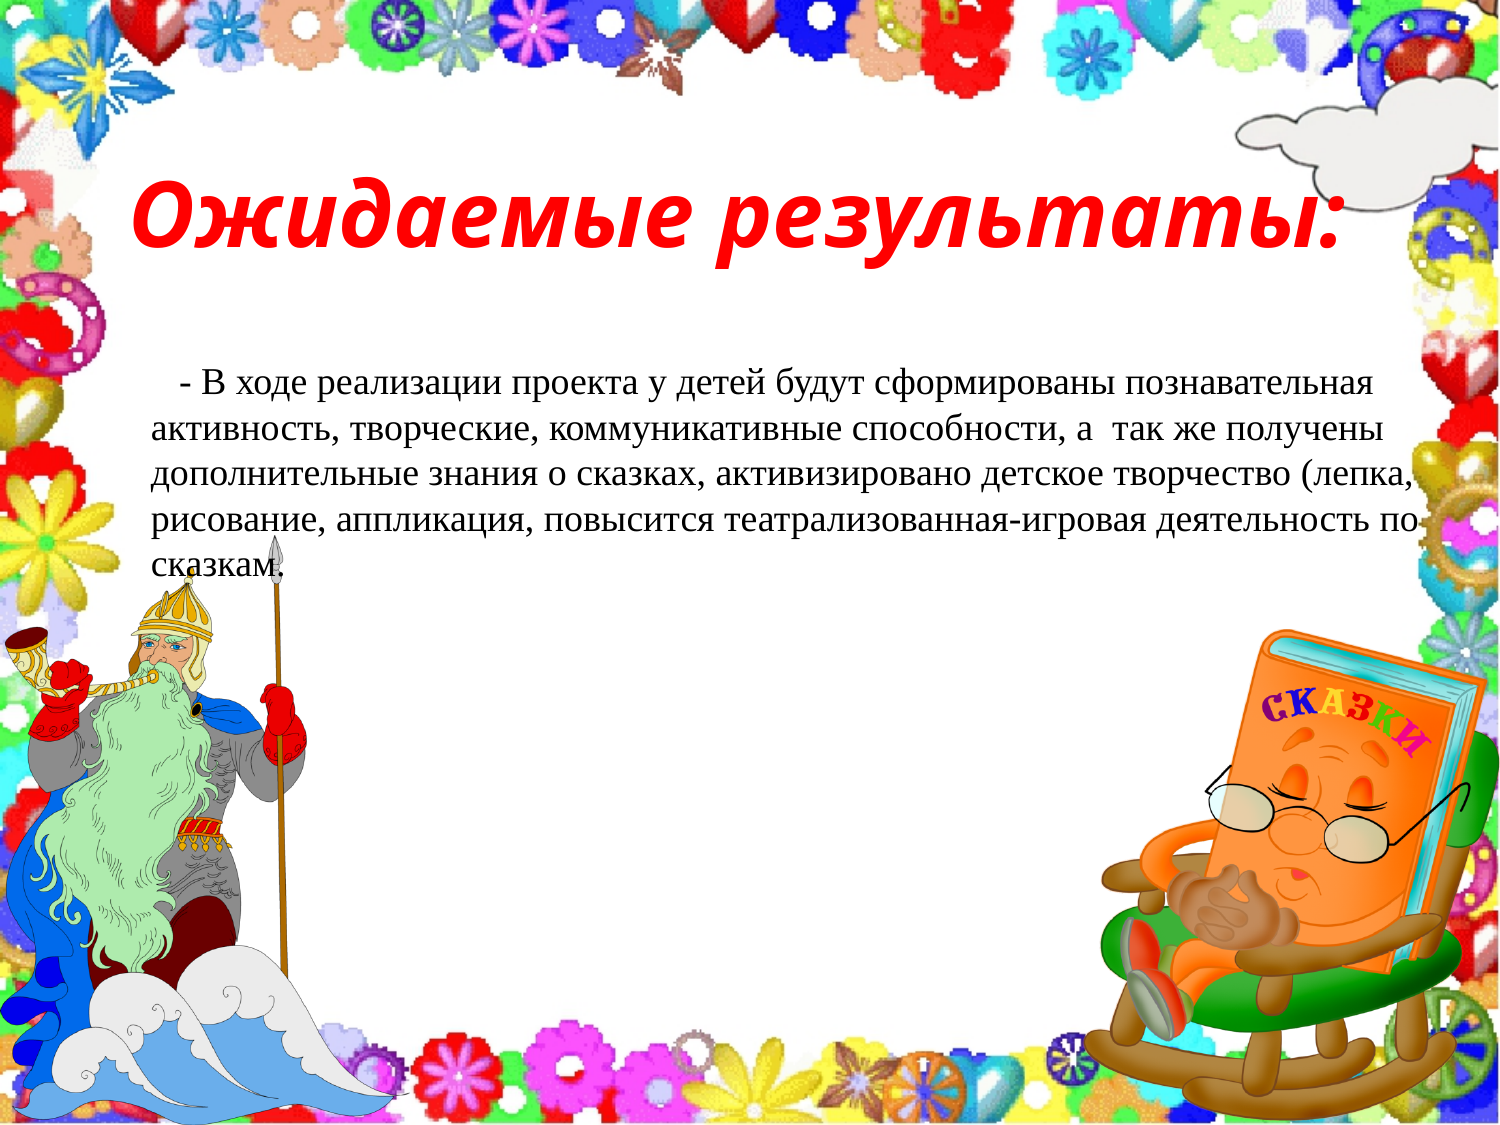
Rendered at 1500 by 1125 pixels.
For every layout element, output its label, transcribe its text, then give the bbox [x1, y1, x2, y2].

picture [0, 0, 1500, 1125]
title Ожидаемые результаты: [100, 90, 1376, 332]
subtitle - В ходе реализации проекта у детей будут сформированы познавательная активность, творческие, коммуникативные способности, а так же получены дополнительные знания о сказках, активизировано детское творчество (лепка, рисование, аппликация, повысится театрализованная-игровая деятельность по сказкам. [135, 326, 1436, 614]
